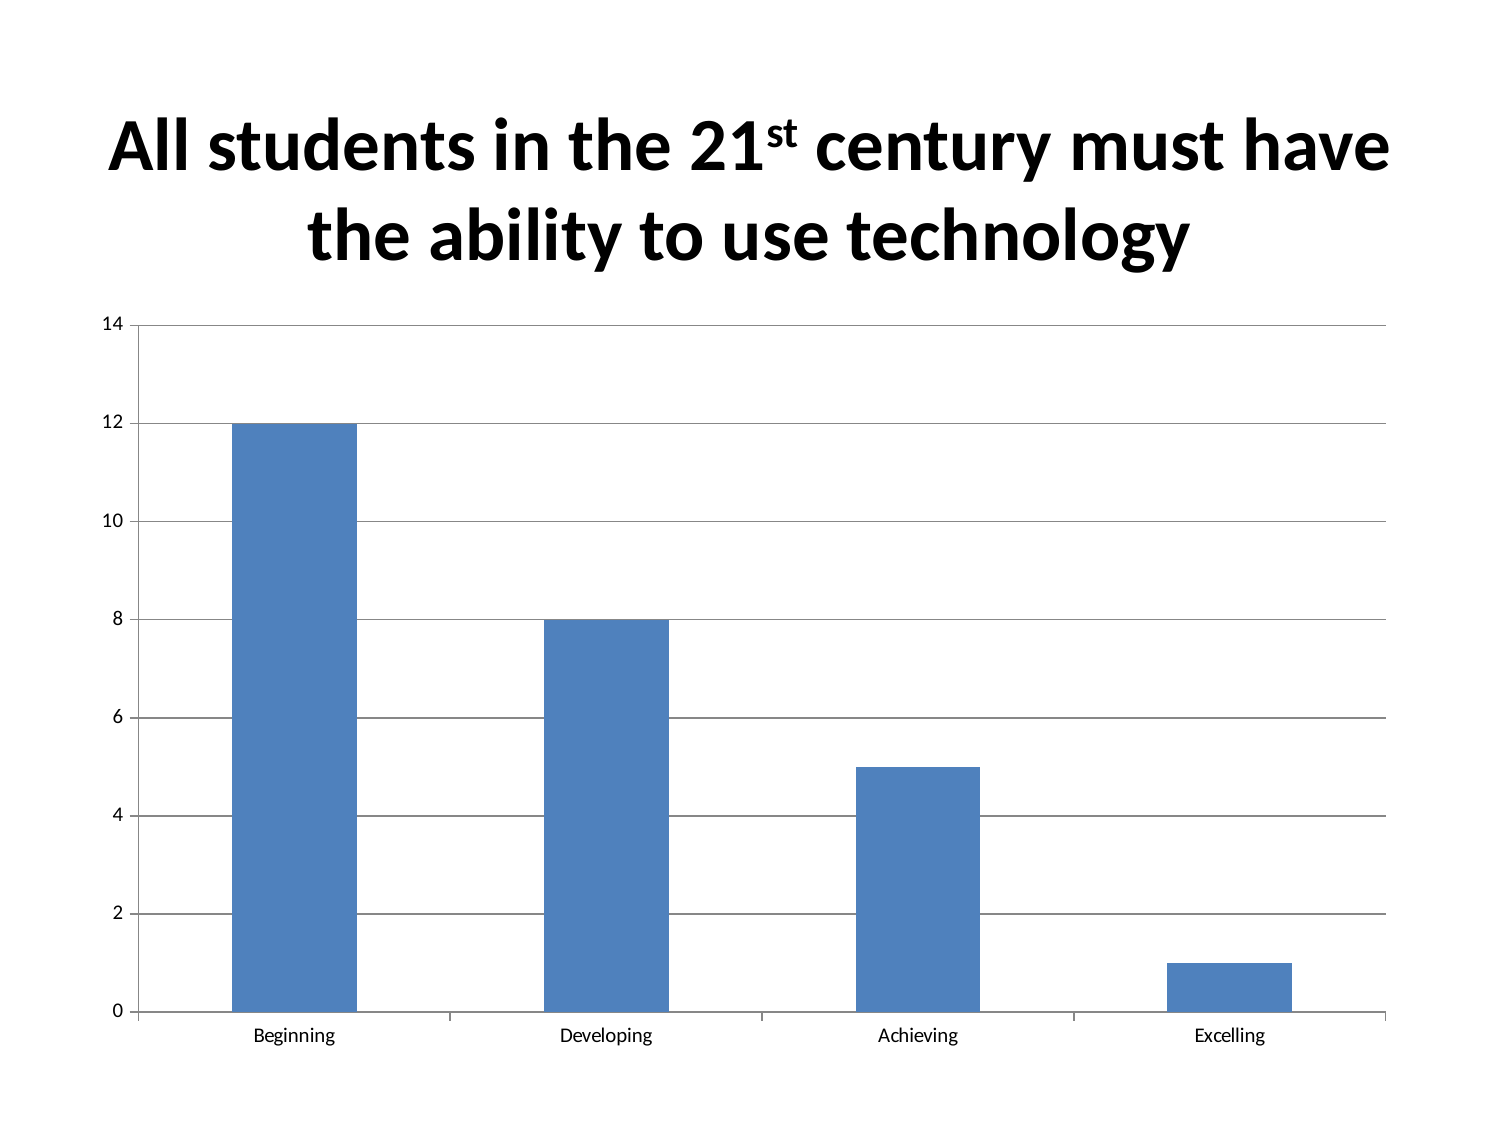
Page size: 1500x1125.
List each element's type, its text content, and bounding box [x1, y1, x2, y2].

title All students in the 21st century must have the ability to use technology [75, 45, 1425, 325]
chart [74, 299, 1413, 1063]
